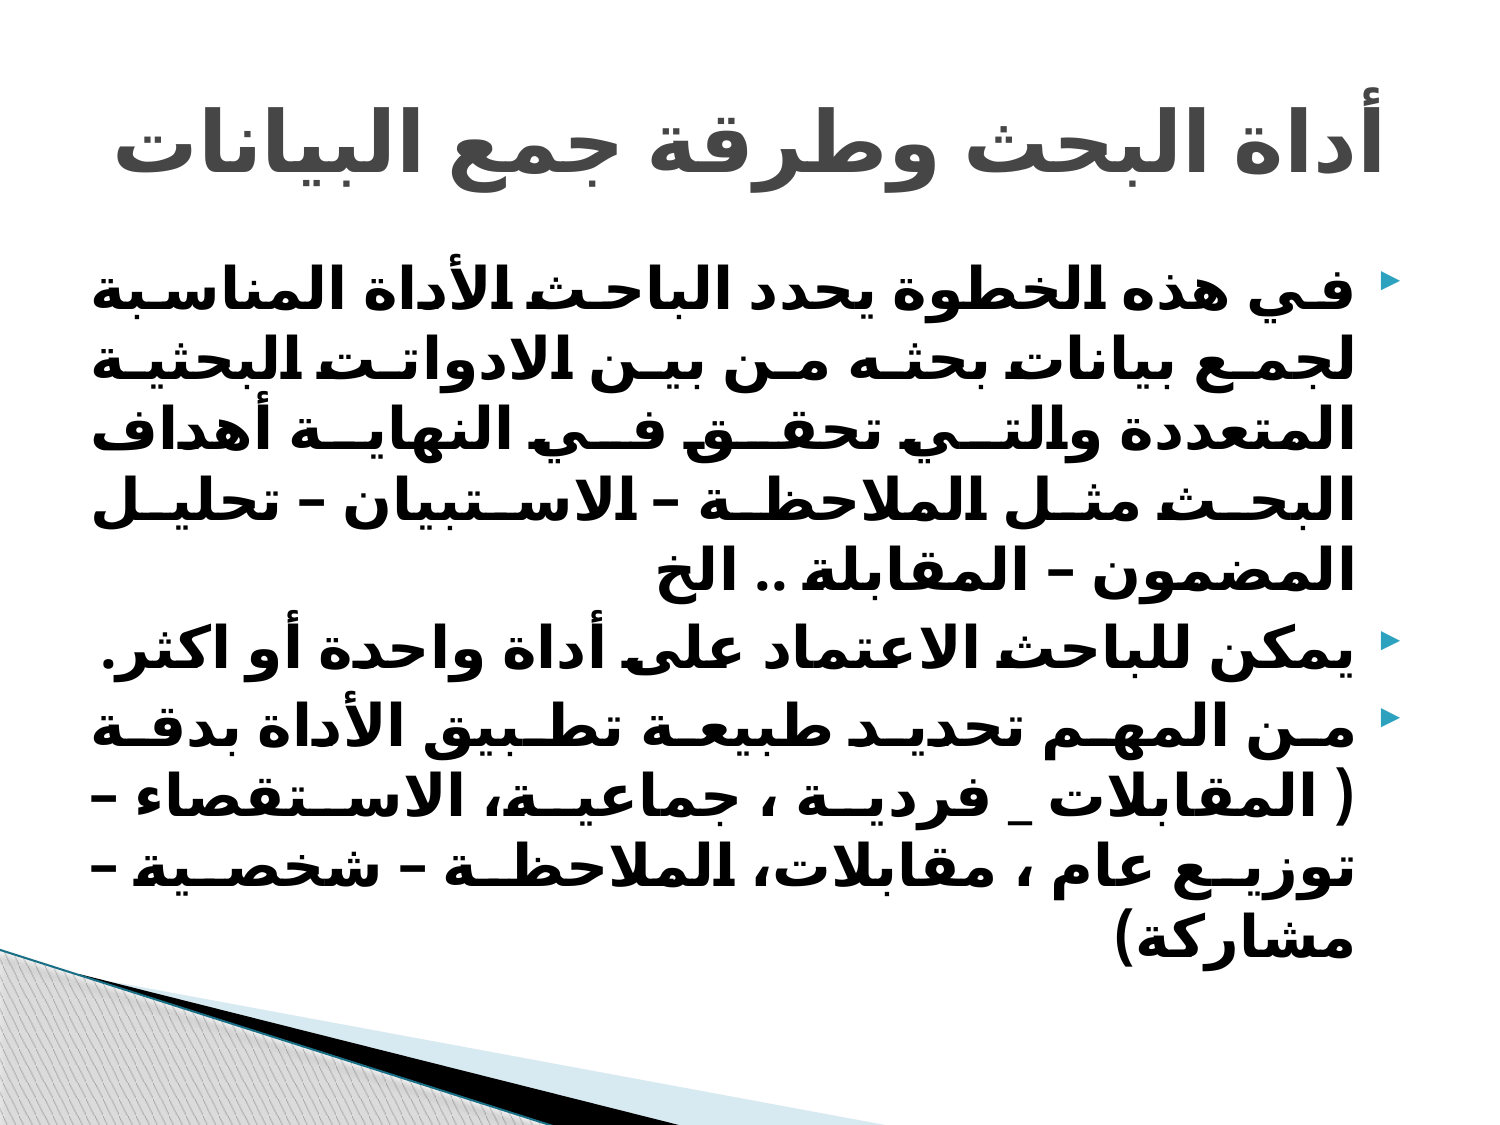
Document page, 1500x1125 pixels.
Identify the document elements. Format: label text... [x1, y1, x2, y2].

list في هذه الخطوة يحدد الباحث الأداة المناسبة لجمع بيانات بحثه من بين الادواتت البحثية المتعددة والتي تحقق في النهاية أهداف البحث مثل الملاحظة – الاستبيان – تحليل المضمون – المقابلة .. الخ يمكن للباحث الاعتماد على أداة واحدة أو اكثر. من المهم تحديد طبيعة تطبيق الأداة بدقة ( المقابلات _ فردية ، جماعية، الاستقصاء – توزيع عام ، مقابلات، الملاحظة – شخصية – مشاركة) [75, 243, 1425, 986]
title أداة البحث وطرقة جمع البيانات [75, 45, 1425, 233]
